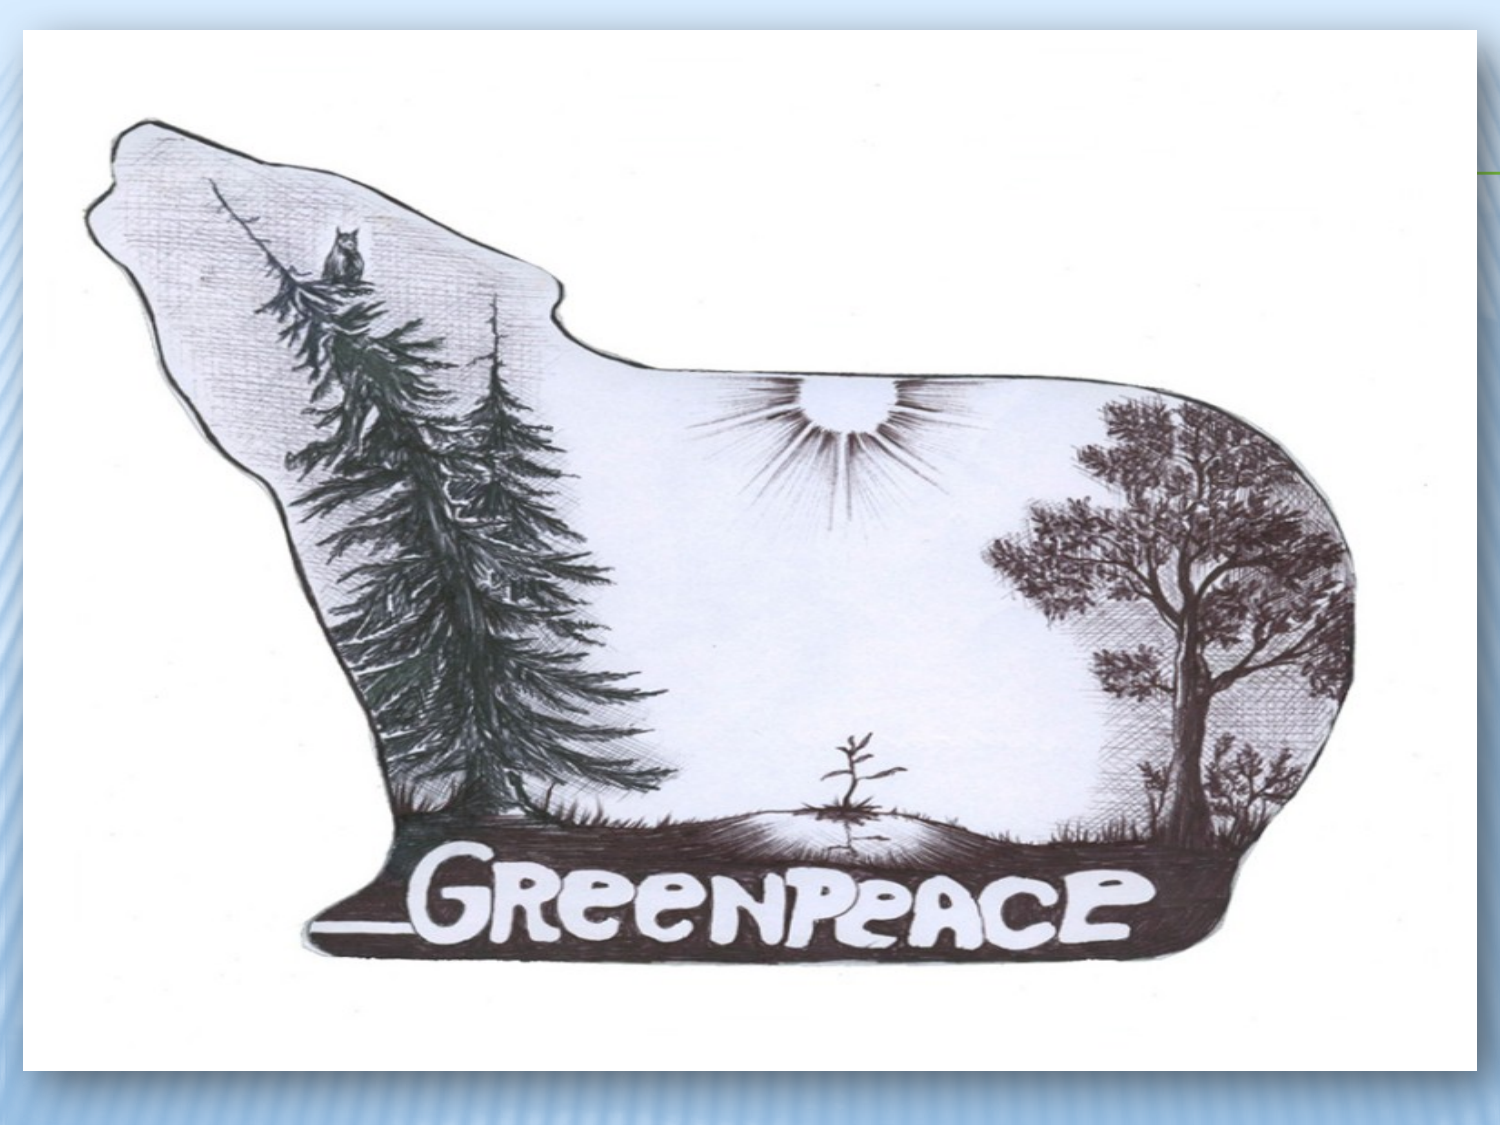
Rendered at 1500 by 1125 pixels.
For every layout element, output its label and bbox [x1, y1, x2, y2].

picture [23, 30, 1477, 1071]
